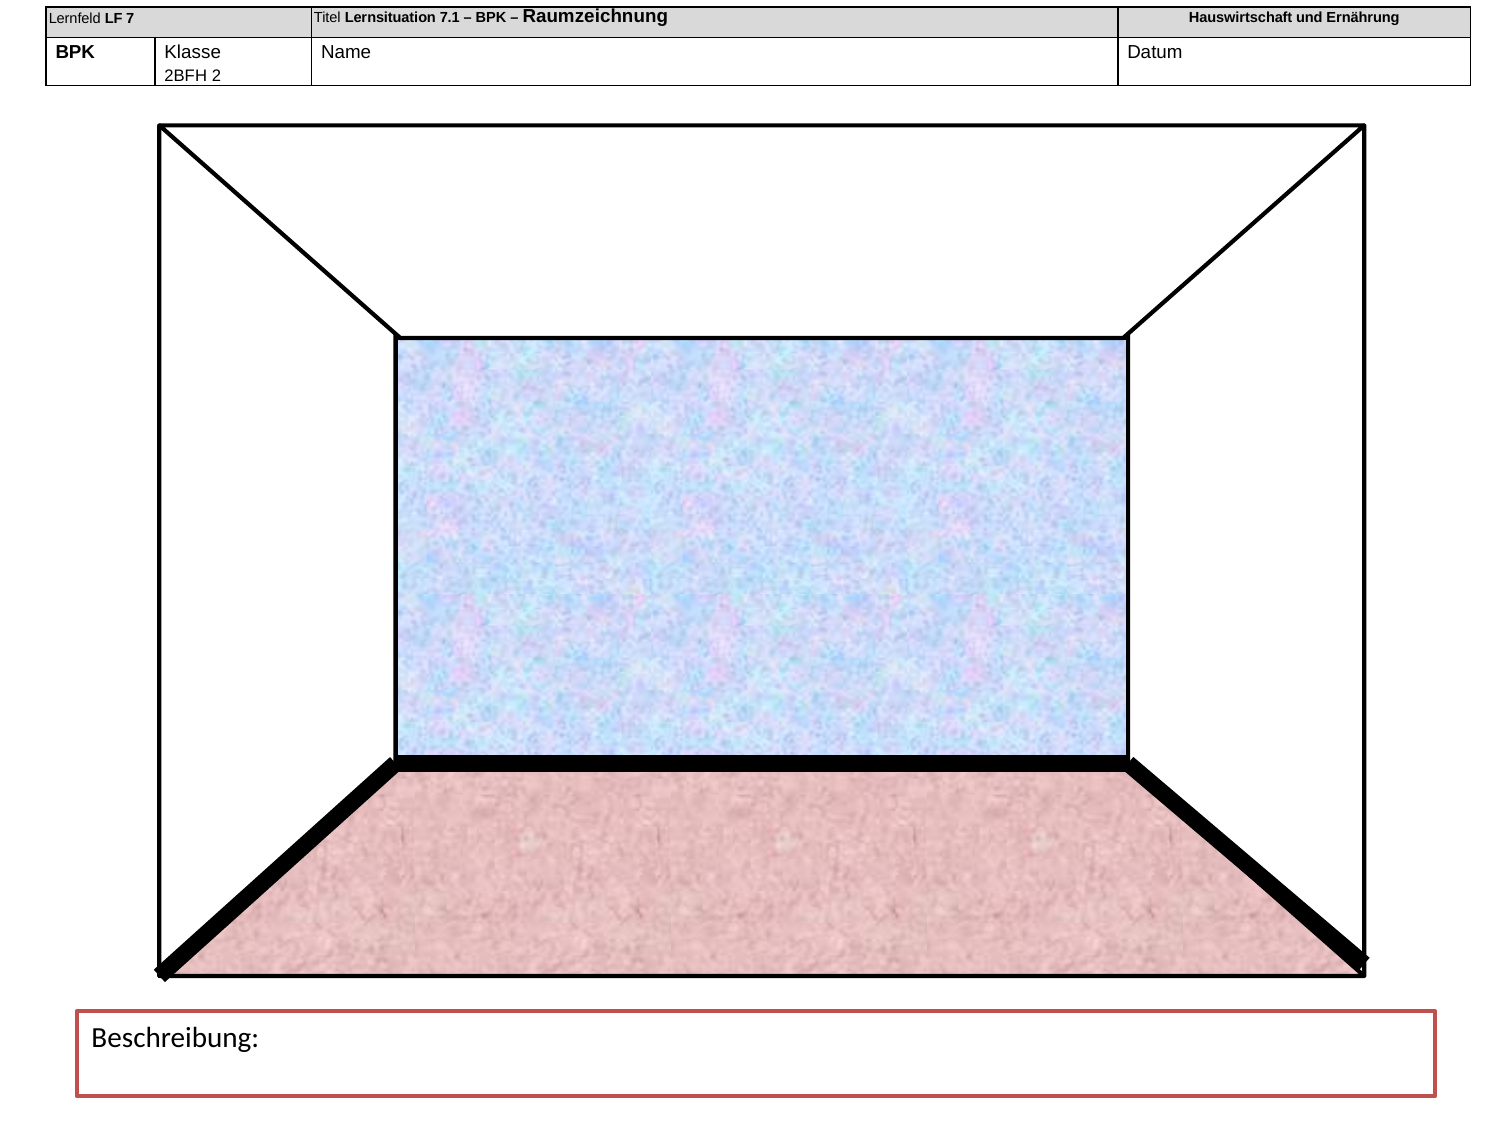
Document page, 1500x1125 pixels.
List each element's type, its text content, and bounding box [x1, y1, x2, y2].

text_box [398, 772, 1367, 979]
text_box [157, 127, 398, 763]
table_header Hauswirtschaft und Ernährung [1119, 8, 1470, 37]
text_box [398, 337, 1130, 761]
table_header Titel Lernsituation 7.1 – BPK – Raumzeichnung [312, 8, 1117, 37]
table_cell BPK [47, 38, 154, 85]
table_header Lernfeld LF 7 [47, 8, 311, 37]
table_cell Klasse 2BFH 2 [156, 38, 311, 85]
table_cell Datum [1119, 38, 1470, 85]
table_cell Name [312, 38, 1117, 85]
text_box Beschreibung: [75, 1009, 1437, 1098]
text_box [159, 762, 396, 977]
text_box [1129, 126, 1367, 765]
text_box [157, 123, 1367, 341]
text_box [1127, 762, 1365, 965]
